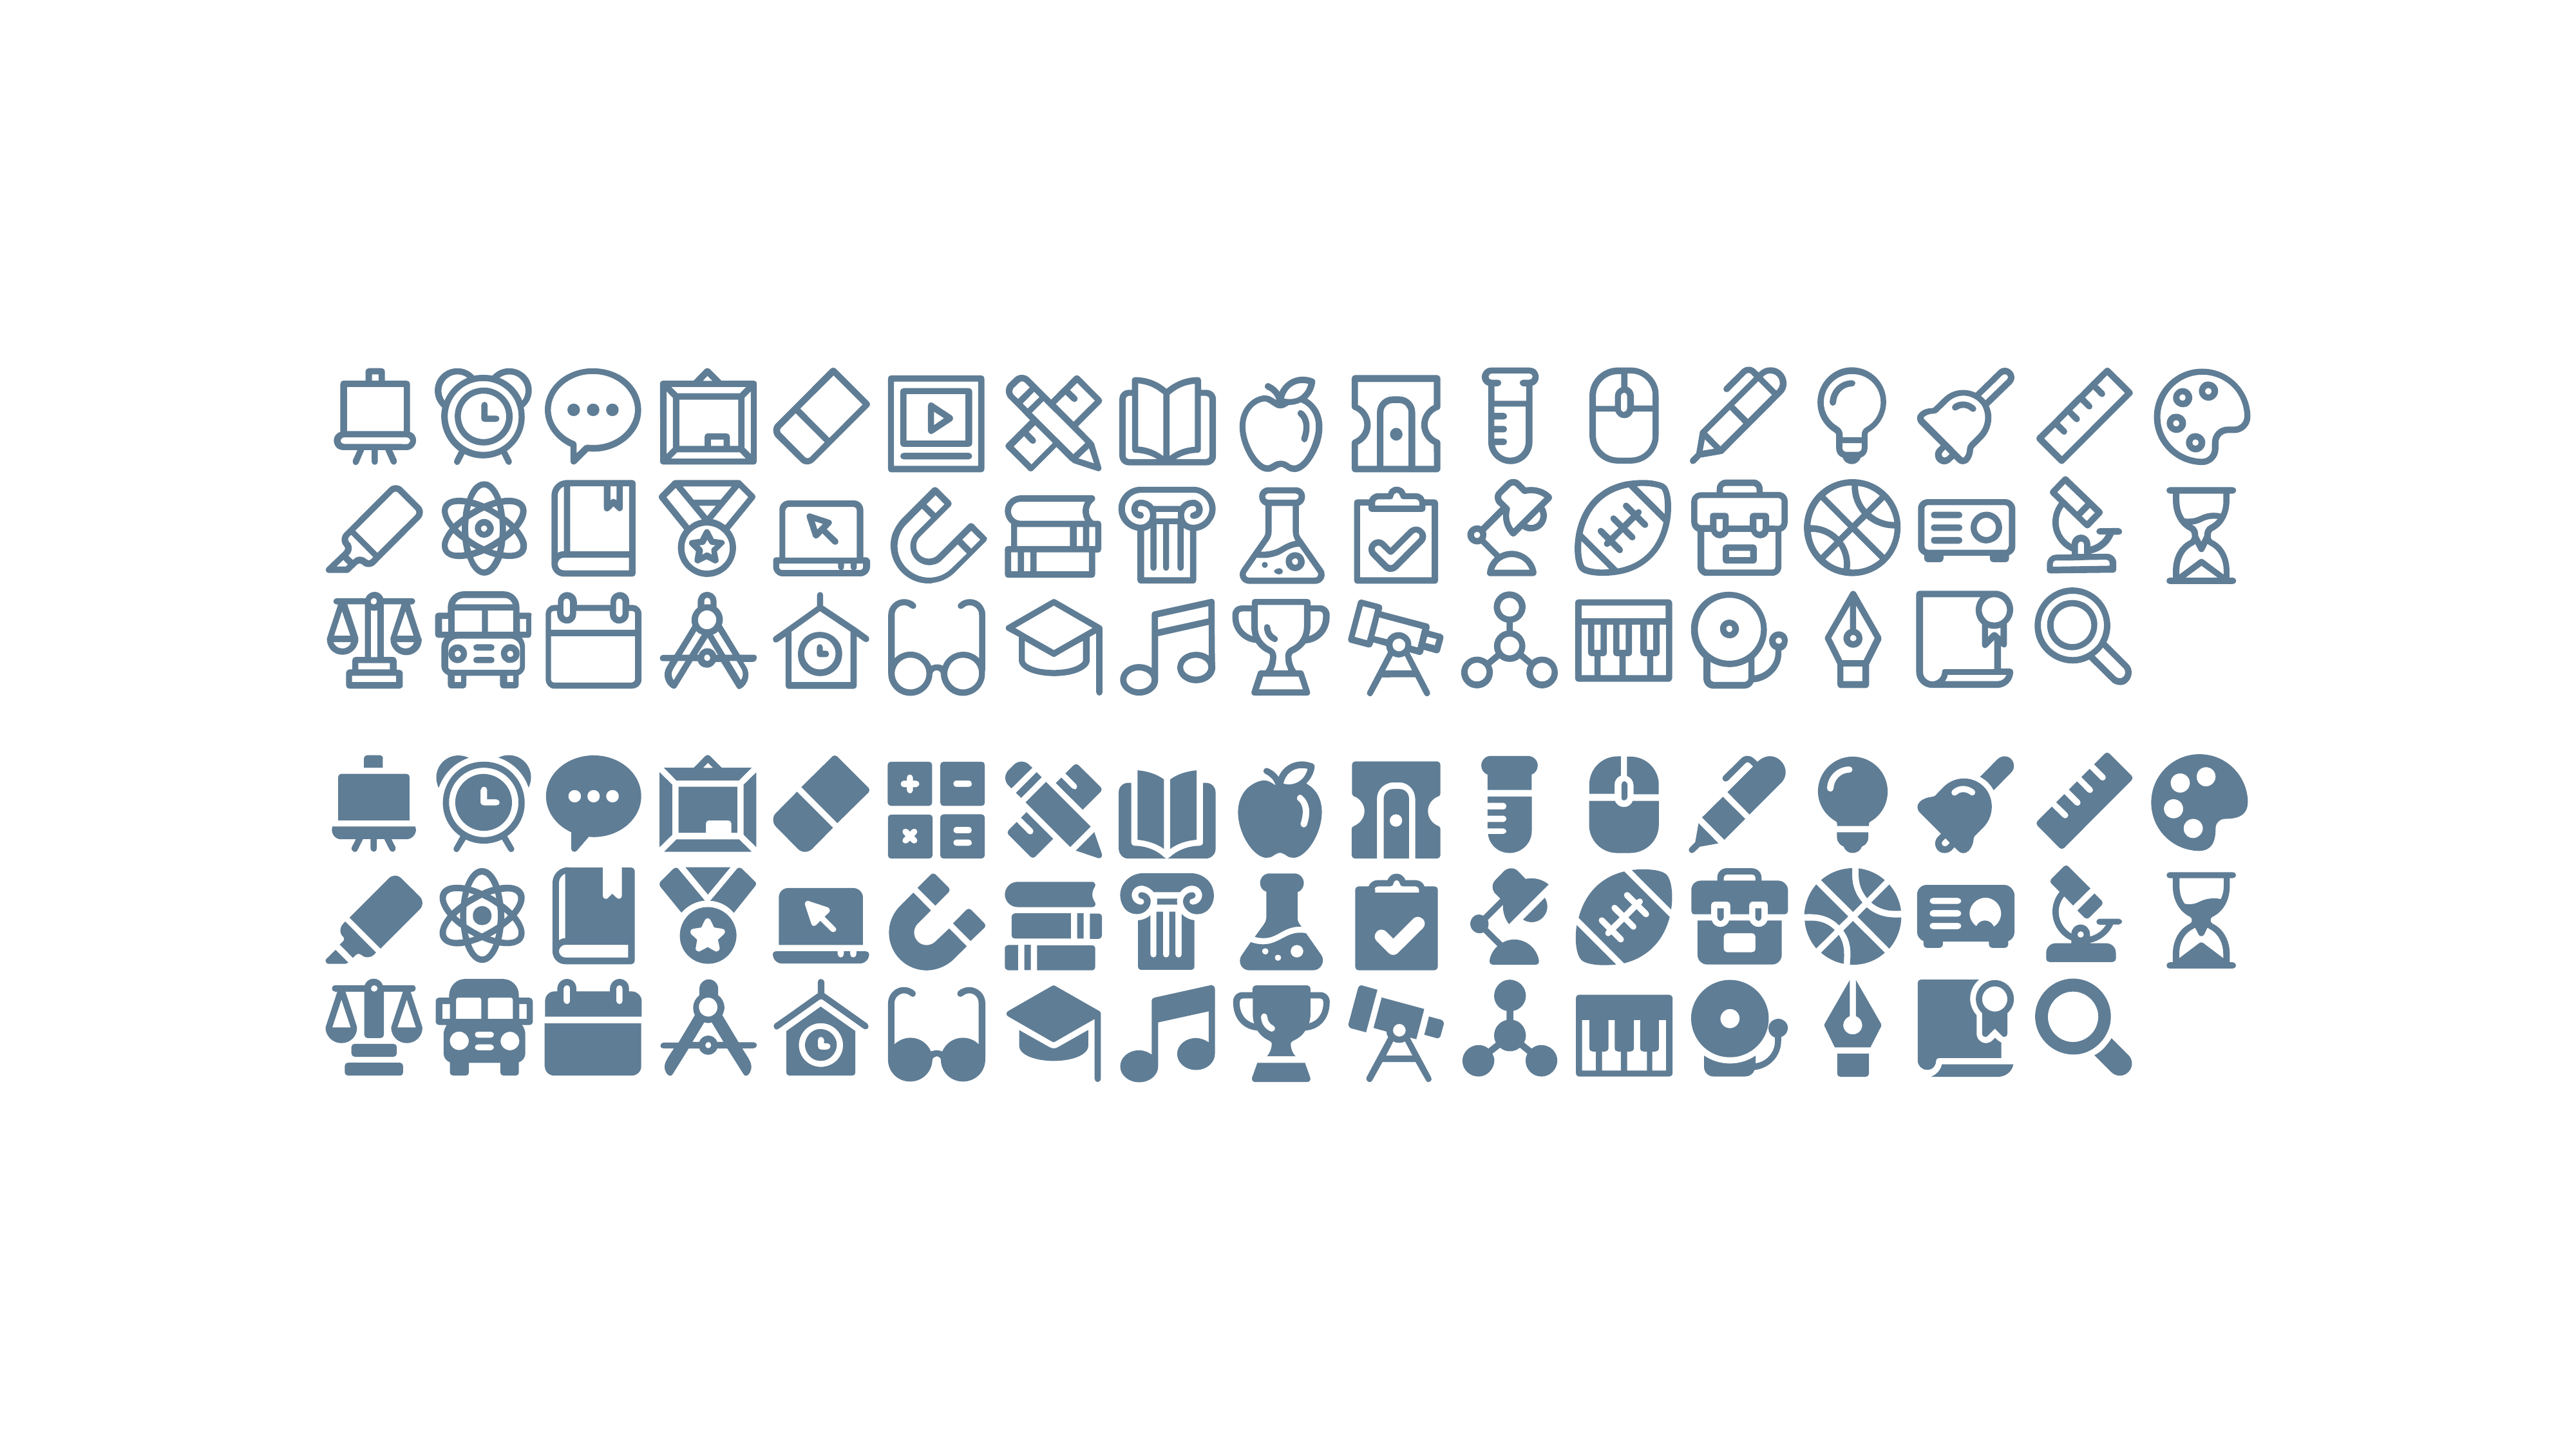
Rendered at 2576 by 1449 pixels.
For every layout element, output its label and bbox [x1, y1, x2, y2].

text_box [1351, 761, 1441, 859]
text_box [1348, 985, 1444, 1083]
text_box [1576, 994, 1673, 1077]
text_box [544, 368, 641, 465]
text_box [658, 480, 756, 578]
text_box [1461, 591, 1558, 688]
text_box [659, 867, 757, 964]
text_box [434, 368, 532, 466]
text_box [1589, 367, 1659, 464]
text_box [1917, 756, 2014, 854]
text_box [772, 887, 869, 964]
text_box [1233, 985, 1331, 1083]
text_box [334, 368, 417, 466]
text_box [1239, 487, 1325, 584]
text_box [1817, 367, 1887, 464]
text_box [1804, 479, 1901, 576]
text_box [332, 755, 417, 853]
text_box [551, 480, 636, 577]
text_box [327, 592, 422, 689]
text_box [1005, 495, 1102, 578]
text_box [1690, 591, 1788, 689]
text_box [659, 592, 757, 690]
text_box [1575, 869, 1672, 966]
text_box [1689, 755, 1786, 853]
text_box [1120, 598, 1216, 696]
text_box [552, 867, 635, 965]
text_box [1817, 756, 1888, 853]
text_box [1355, 873, 1438, 971]
text_box [1589, 756, 1660, 853]
text_box [2166, 487, 2237, 584]
text_box [1917, 979, 2014, 1077]
text_box [888, 599, 986, 696]
text_box [1119, 377, 1217, 466]
text_box [1120, 873, 1215, 971]
text_box [1118, 486, 1216, 584]
text_box [2036, 752, 2133, 849]
text_box [1690, 980, 1788, 1077]
text_box [325, 875, 423, 964]
text_box [325, 978, 423, 1076]
text_box [2036, 367, 2133, 464]
text_box [890, 487, 987, 583]
text_box [1689, 366, 1787, 464]
text_box [439, 867, 525, 963]
text_box [773, 755, 870, 852]
text_box [1005, 761, 1103, 858]
text_box [1354, 486, 1439, 584]
text_box [1917, 884, 2015, 949]
text_box [2047, 476, 2123, 574]
text_box [887, 761, 985, 859]
text_box [1240, 873, 1323, 971]
text_box [773, 500, 871, 577]
text_box [659, 368, 757, 465]
text_box [1917, 367, 2015, 465]
text_box [1238, 761, 1322, 858]
text_box [1005, 374, 1103, 472]
text_box [1481, 755, 1539, 853]
text_box [659, 755, 757, 852]
text_box [2166, 872, 2237, 969]
text_box [1232, 598, 1330, 696]
text_box [887, 987, 986, 1082]
text_box [435, 979, 533, 1076]
text_box [441, 481, 527, 576]
text_box [2034, 587, 2132, 685]
text_box [1239, 376, 1323, 473]
text_box [544, 978, 642, 1076]
text_box [773, 978, 869, 1076]
text_box [1005, 882, 1103, 971]
text_box [325, 485, 423, 573]
text_box [1916, 591, 2014, 688]
text_box [2154, 368, 2251, 466]
text_box [1824, 591, 1882, 688]
text_box [545, 755, 641, 852]
text_box [1006, 985, 1101, 1083]
text_box [436, 755, 531, 853]
text_box [1804, 867, 1902, 965]
text_box [1690, 479, 1788, 576]
text_box [545, 592, 642, 689]
text_box [1918, 498, 2016, 563]
text_box [1824, 980, 1882, 1077]
text_box [1574, 480, 1672, 576]
text_box [1348, 599, 1444, 697]
text_box [889, 873, 986, 971]
text_box [1481, 367, 1539, 464]
text_box [660, 979, 757, 1076]
text_box [1462, 980, 1558, 1077]
text_box [1351, 375, 1441, 473]
text_box [887, 375, 985, 473]
text_box [1118, 770, 1216, 859]
text_box [1575, 599, 1672, 682]
text_box [1120, 985, 1215, 1083]
text_box [1691, 867, 1788, 965]
text_box [1005, 599, 1103, 696]
text_box [2046, 865, 2123, 963]
text_box [435, 591, 532, 689]
text_box [772, 591, 870, 689]
text_box [1470, 868, 1549, 965]
text_box [1467, 478, 1553, 576]
text_box [2034, 978, 2132, 1076]
text_box [773, 367, 871, 465]
text_box [2151, 754, 2248, 851]
